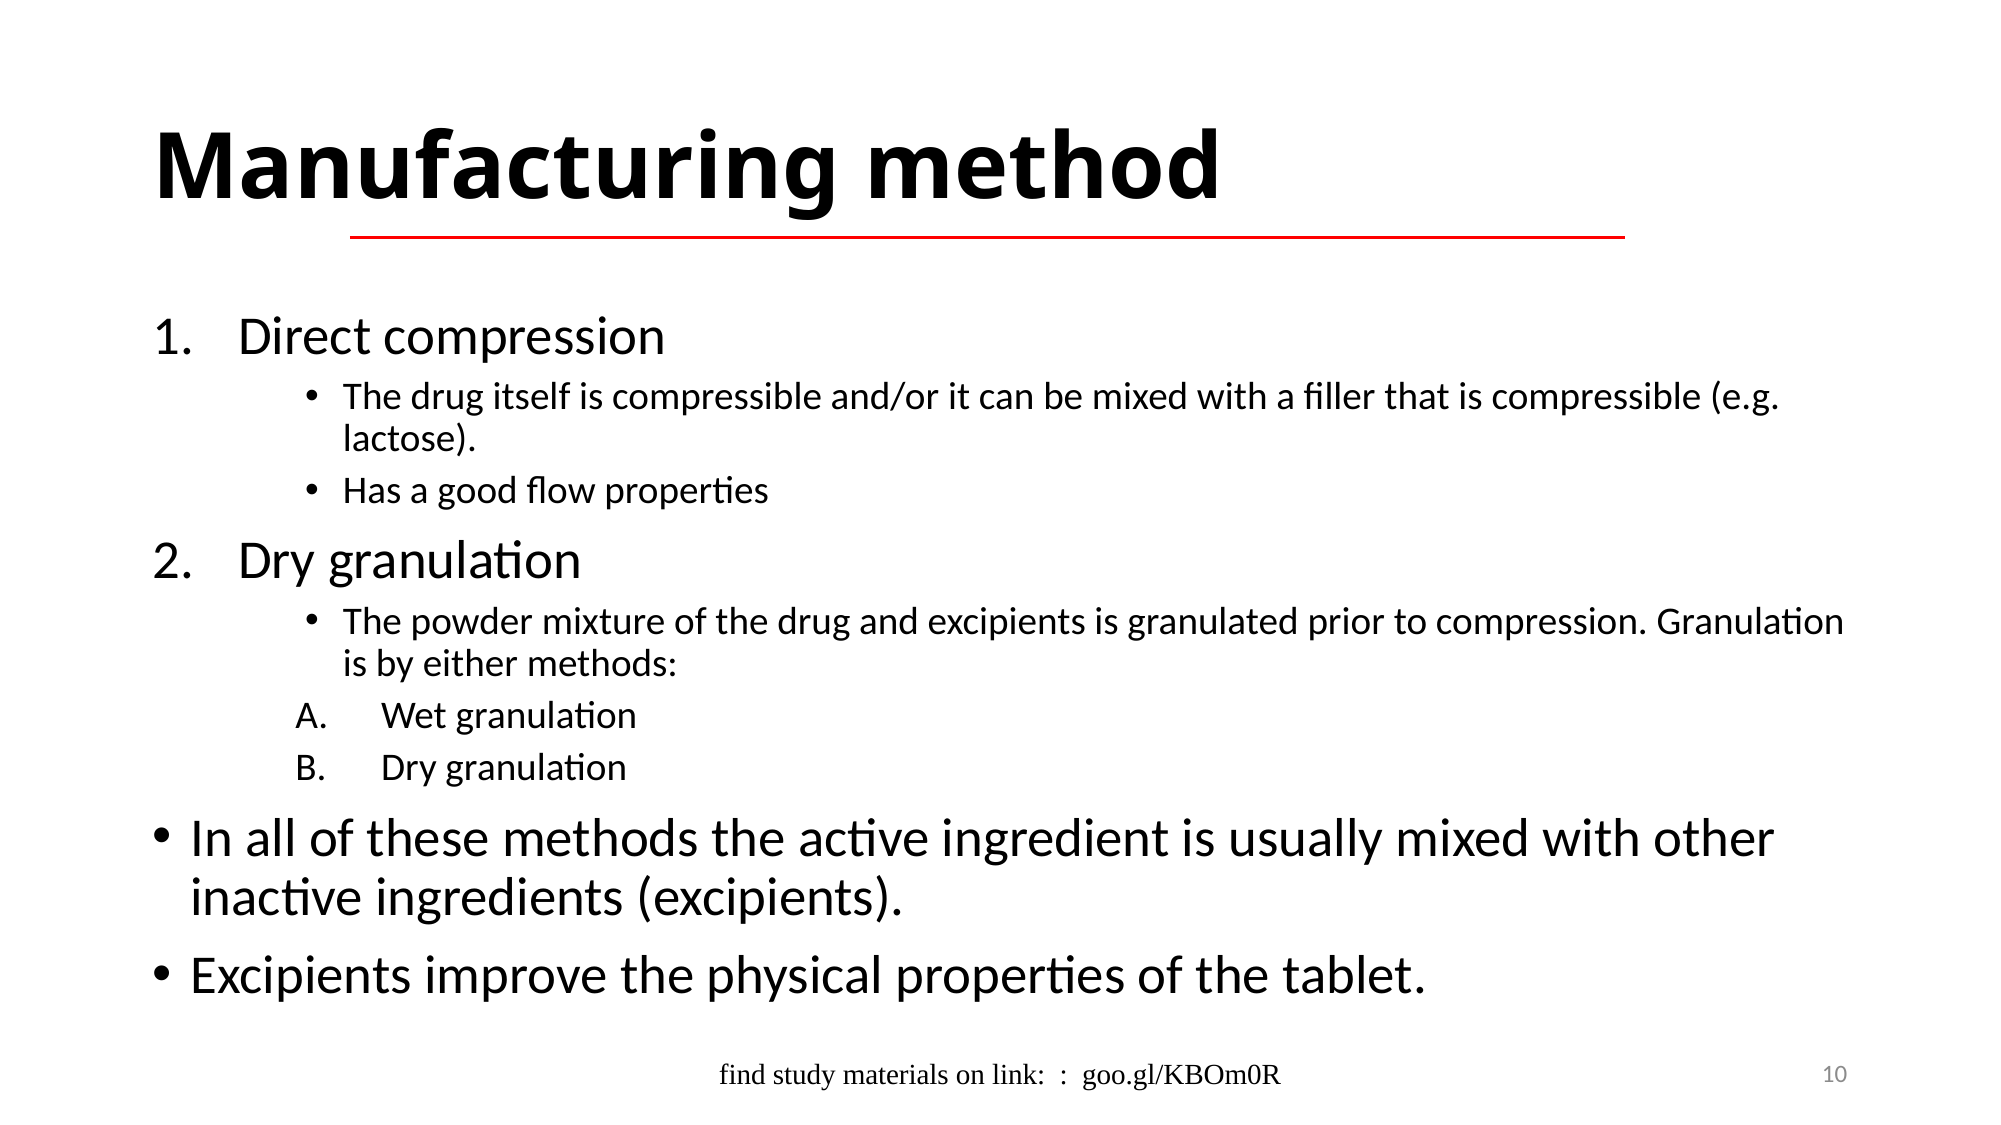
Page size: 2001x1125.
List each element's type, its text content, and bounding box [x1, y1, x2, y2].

title Manufacturing method [137, 59, 1863, 278]
footer find study materials on link: : goo.gl/KBOm0R [662, 1042, 1338, 1103]
list Direct compression The drug itself is compressible and/or it can be mixed with a filler that is compressible (e.g. lactose). Has a good flow properties Dry granulation The powder mixture of the drug and excipients is granulated prior to compression. Granulation is by either methods: Wet granulation Dry granulation In all of these methods the active ingredient is usually mixed with other inactive ingredients (excipients). Excipients improve the physical properties of the tablet. [137, 299, 1863, 1014]
slide_number 10 [1412, 1042, 1863, 1103]
